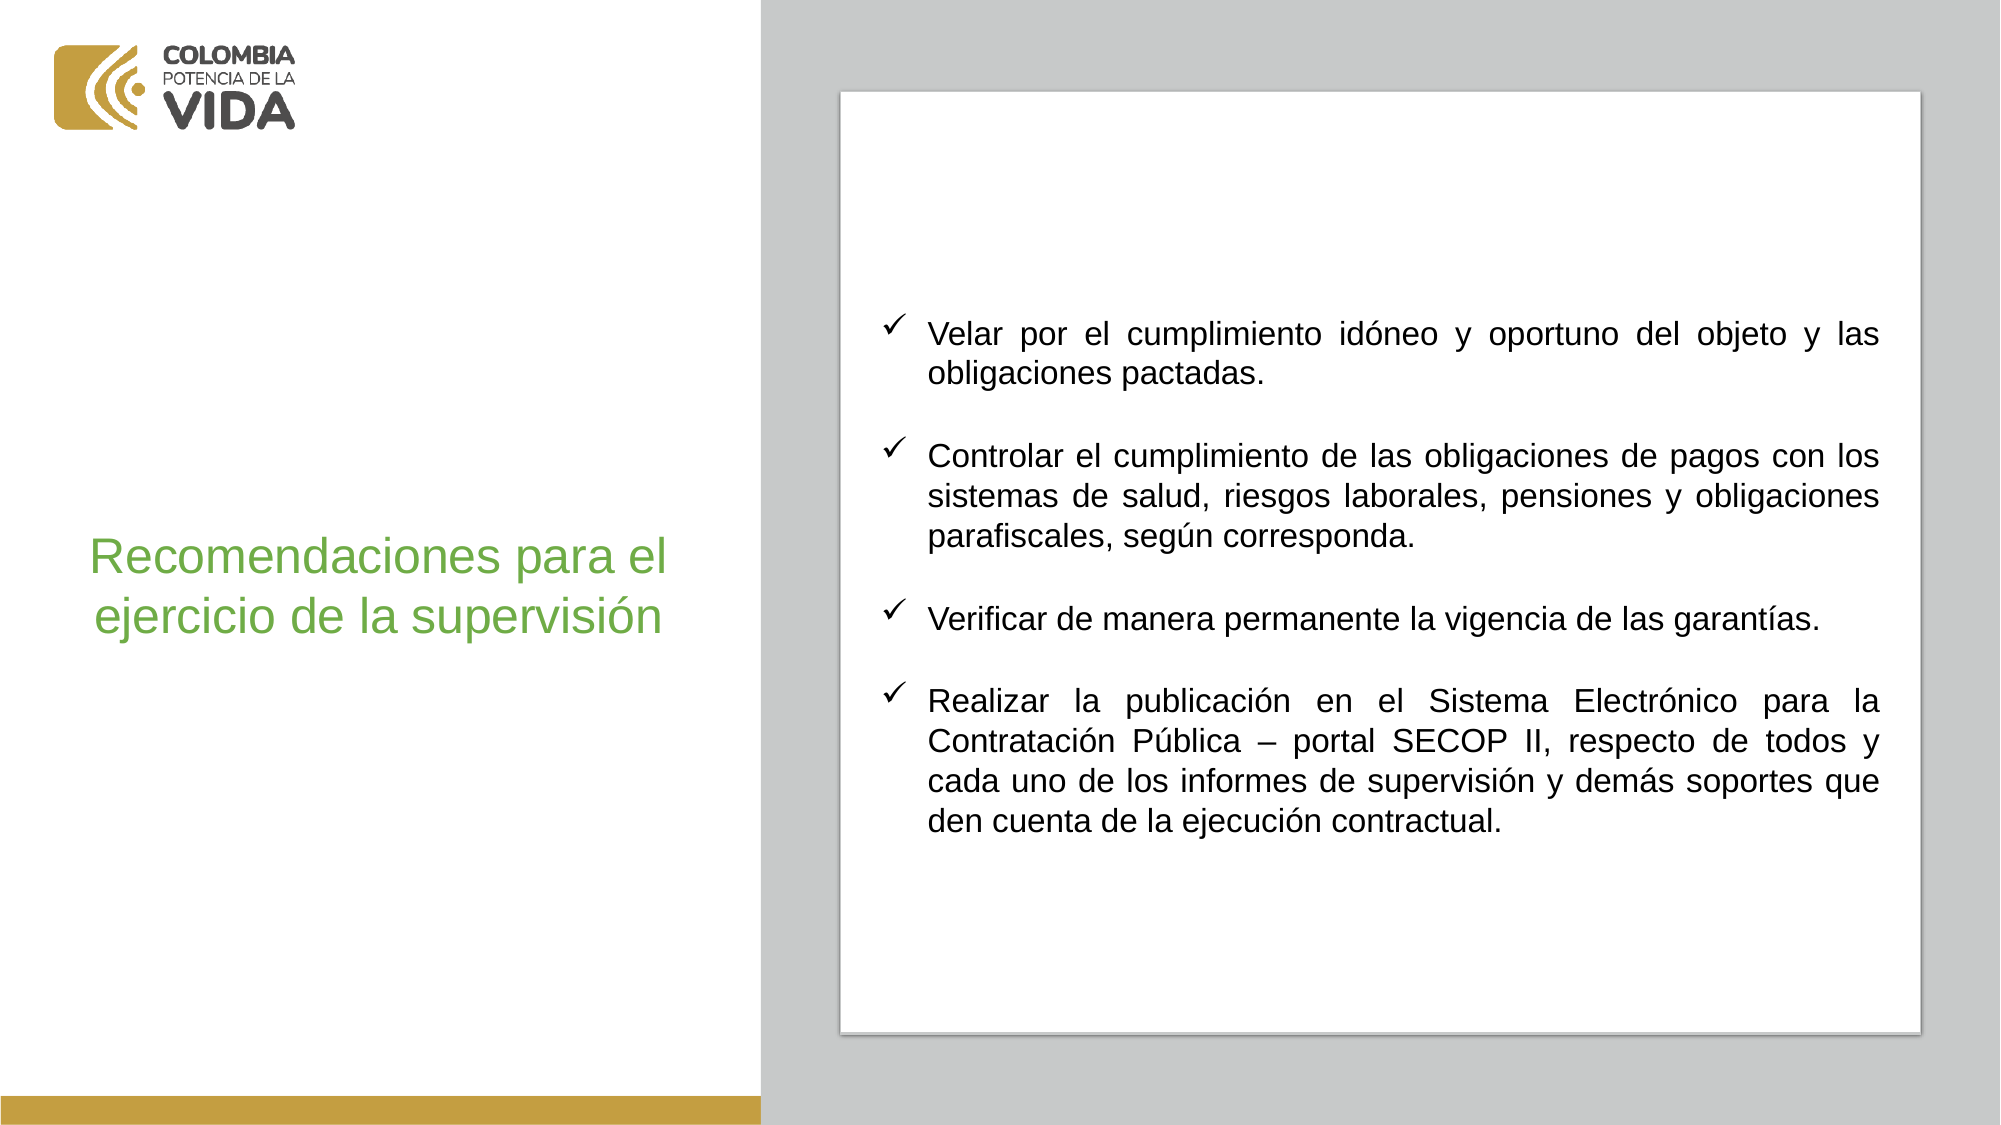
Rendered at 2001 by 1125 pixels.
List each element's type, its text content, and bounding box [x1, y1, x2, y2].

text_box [760, 0, 2000, 1125]
picture [0, 0, 760, 1125]
text_box Recomendaciones para el ejercicio de la supervisión​ [70, 522, 685, 644]
